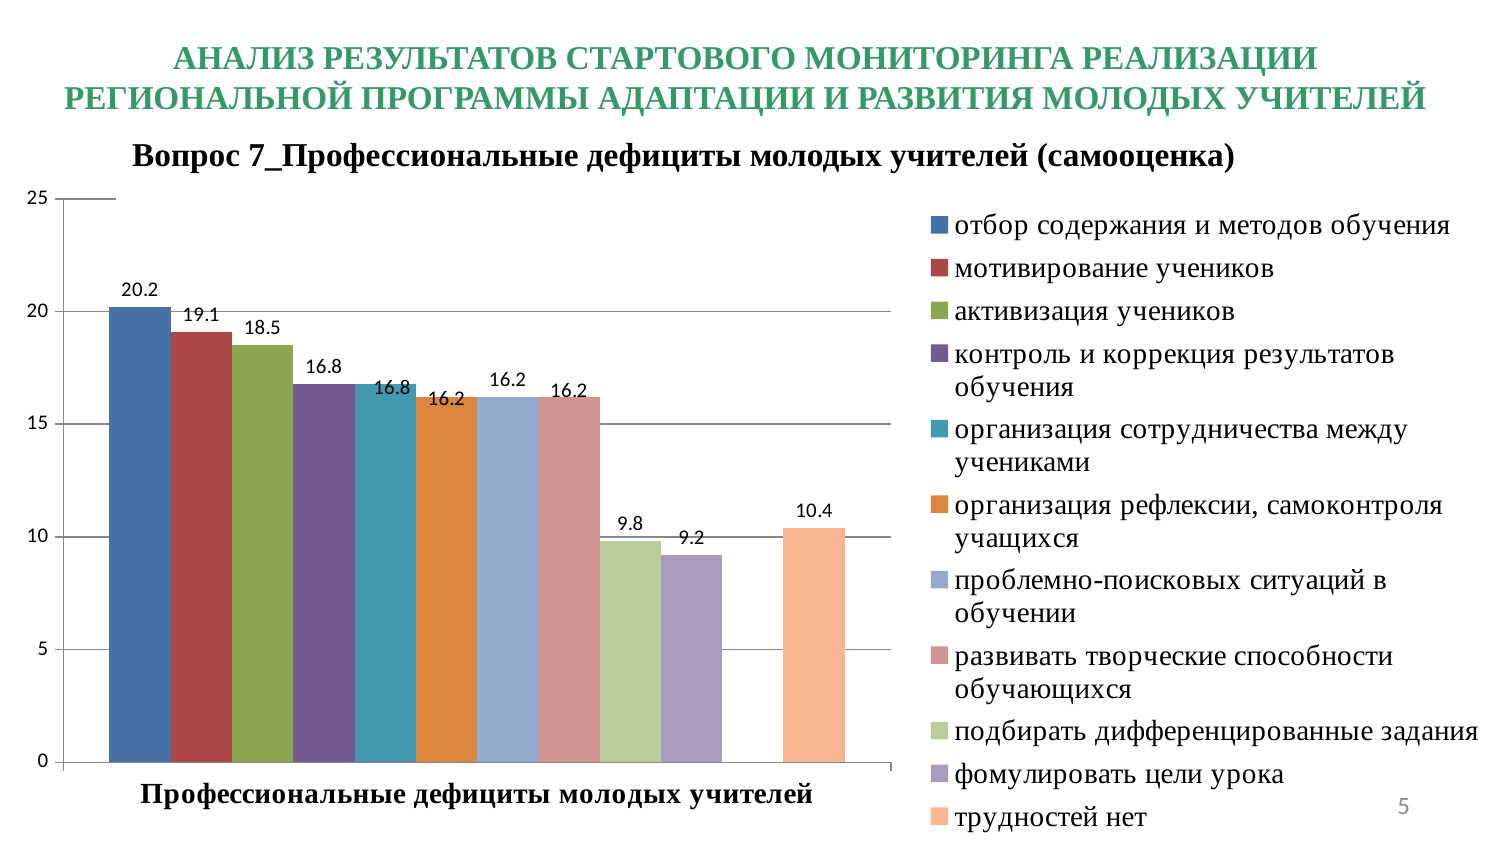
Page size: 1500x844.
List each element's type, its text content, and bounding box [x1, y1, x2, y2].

table_header Вопрос 7_Профессиональные дефициты молодых учителей (самооценка) [118, 153, 1382, 174]
chart [0, 175, 1500, 844]
title АНАЛИЗ РЕЗУЛЬТАТОВ СТАРТОВОГО МОНИТОРИНГА РЕАЛИЗАЦИИ РЕГИОНАЛЬНОЙ ПРОГРАММЫ АДАПТАЦИИ И РАЗВИТИЯ МОЛОДЫХ УЧИТЕЛЕЙ [0, 0, 1500, 153]
